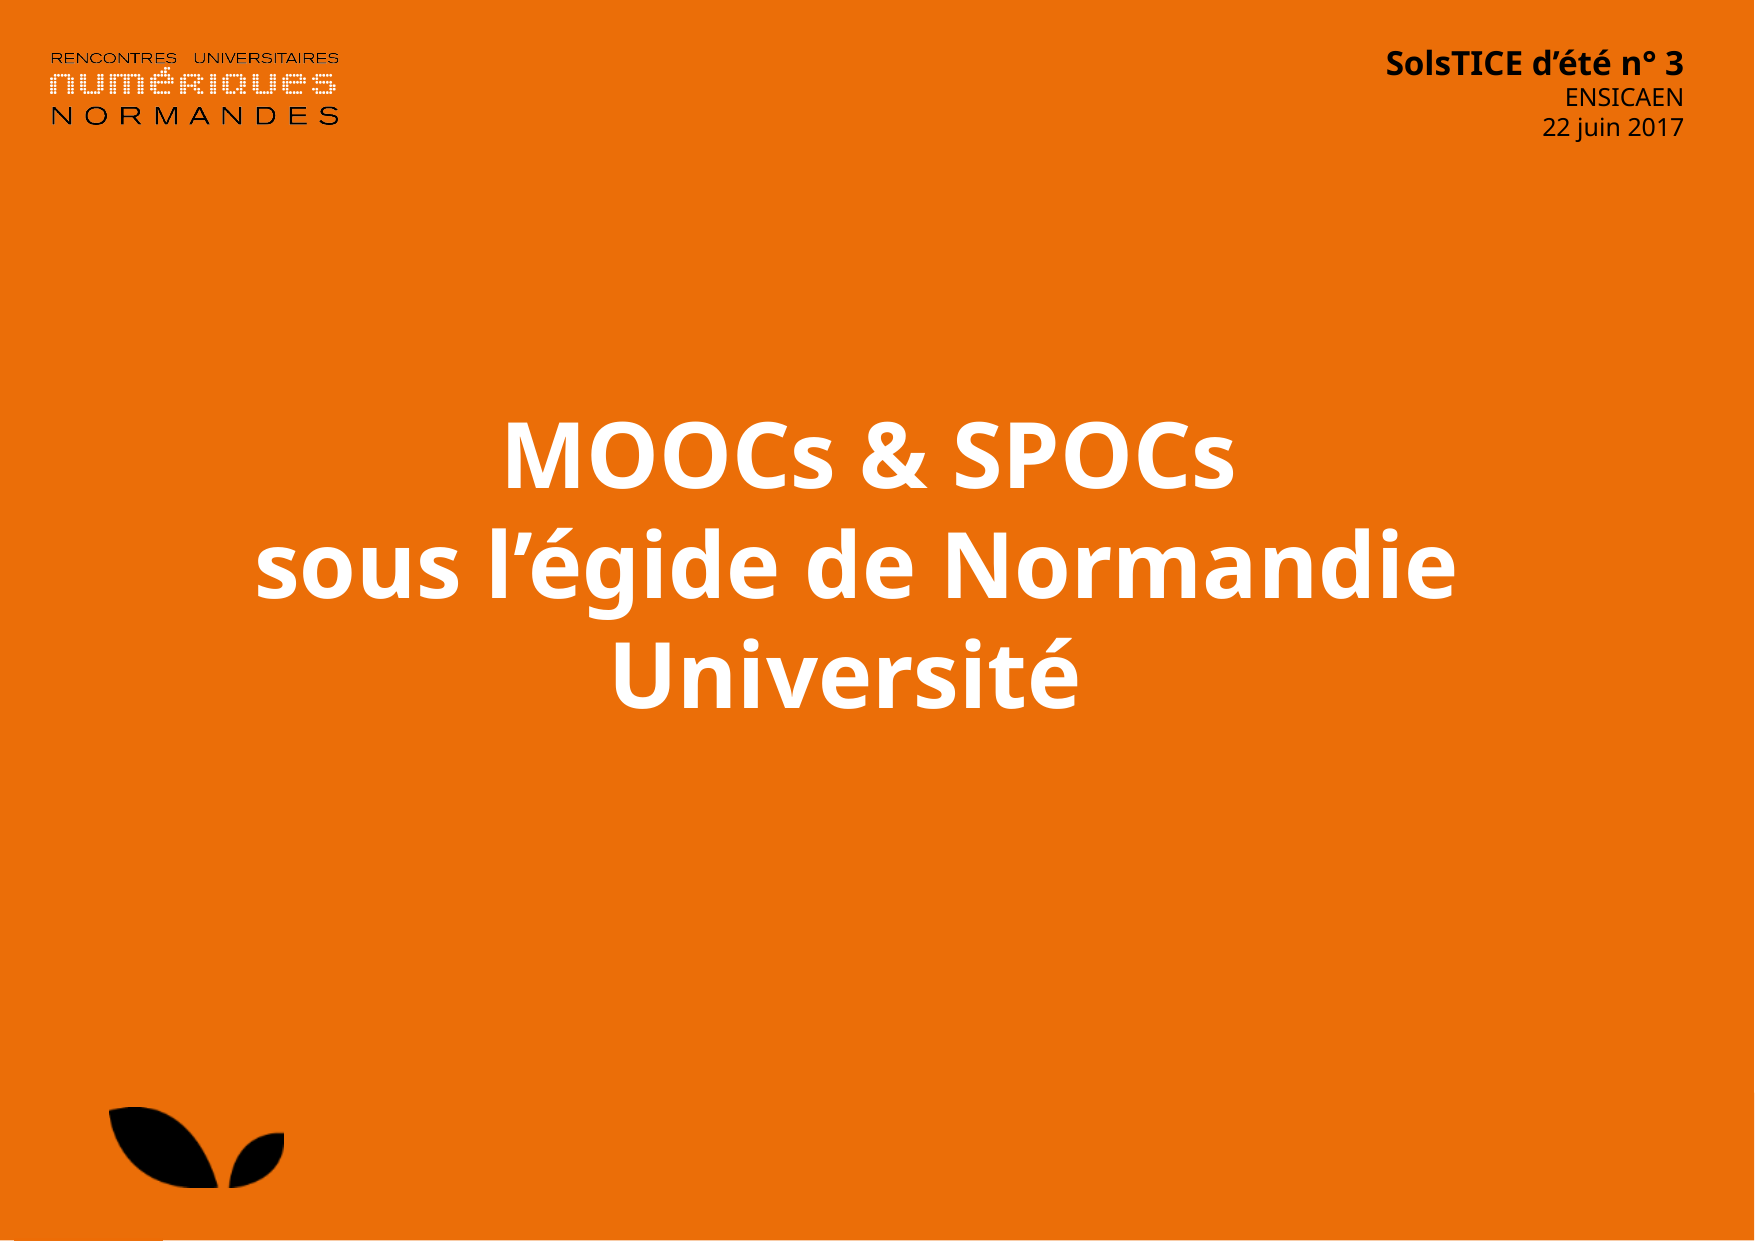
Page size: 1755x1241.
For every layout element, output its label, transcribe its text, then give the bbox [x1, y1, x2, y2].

text_box MOOCs & SPOCs sous l’égide de Normandie Université [14, 389, 1700, 955]
text_box SolsTICE d’été n° 3 ENSICAEN 22 juin 2017 [1341, 34, 1700, 202]
text_box [0, 0, 1755, 1240]
picture [50, 50, 344, 132]
picture [108, 1107, 285, 1188]
